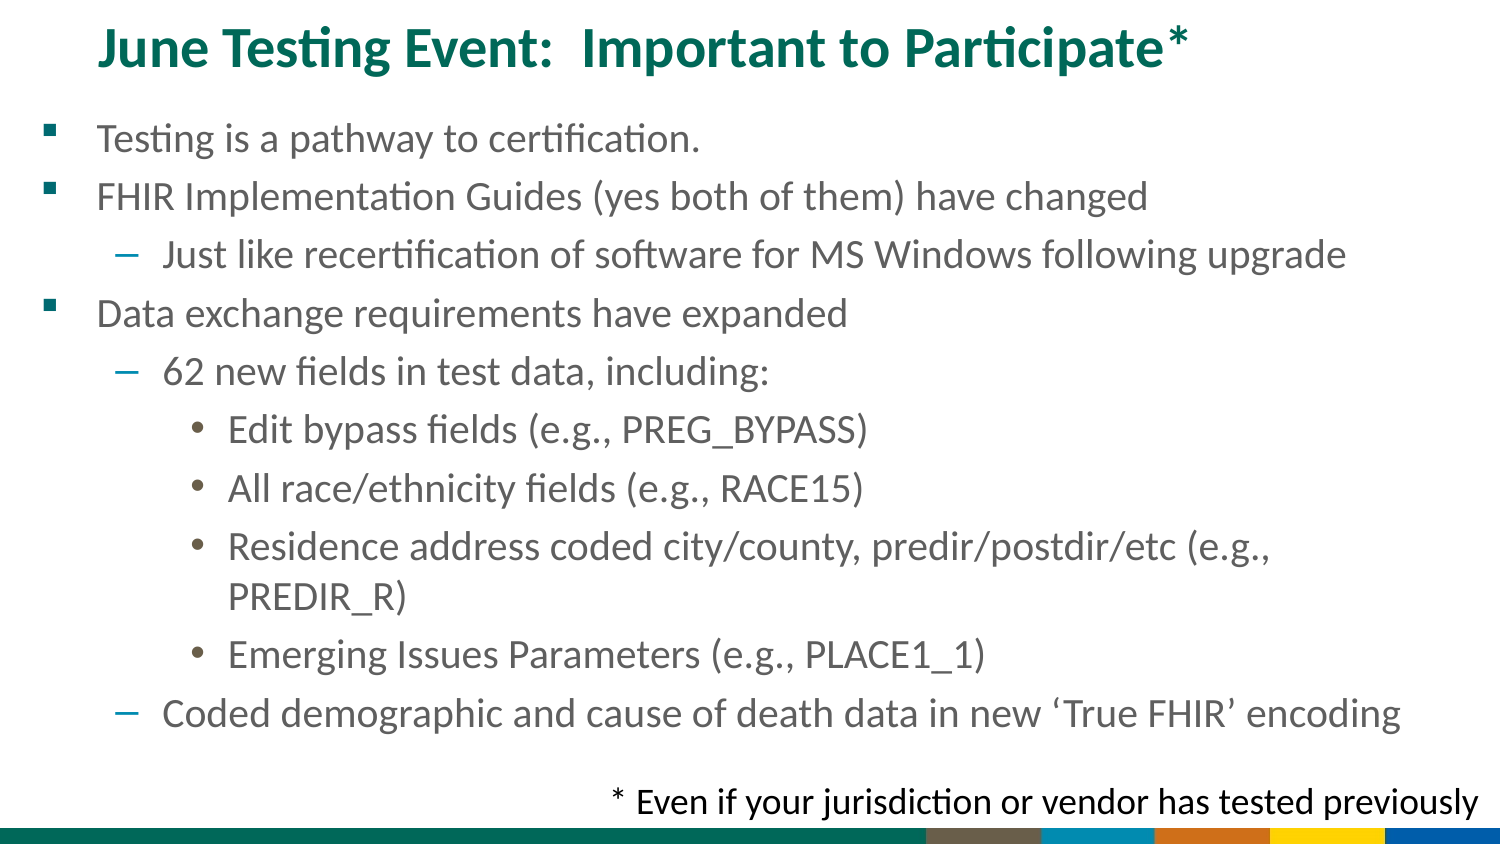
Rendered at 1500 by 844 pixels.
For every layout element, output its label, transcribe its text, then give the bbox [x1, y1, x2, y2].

picture [0, 828, 1042, 844]
picture [1154, 828, 1500, 844]
list Testing is a pathway to certification. FHIR Implementation Guides (yes both of them) have changed Just like recertification of software for MS Windows following upgrade Data exchange requirements have expanded 62 new fields in test data, including: Edit bypass fields (e.g., PREG_BYPASS) All race/ethnicity fields (e.g., RACE15) Residence address coded city/county, predir/postdir/etc (e.g., PREDIR_R) Emerging Issues Parameters (e.g., PLACE1_1) Coded demographic and cause of death data in new ‘True FHIR’ encoding [25, 102, 1475, 651]
text_box * Even if your jurisdiction or vendor has tested previously [594, 769, 1495, 830]
title June Testing Event: Important to Participate* [83, 13, 1434, 87]
